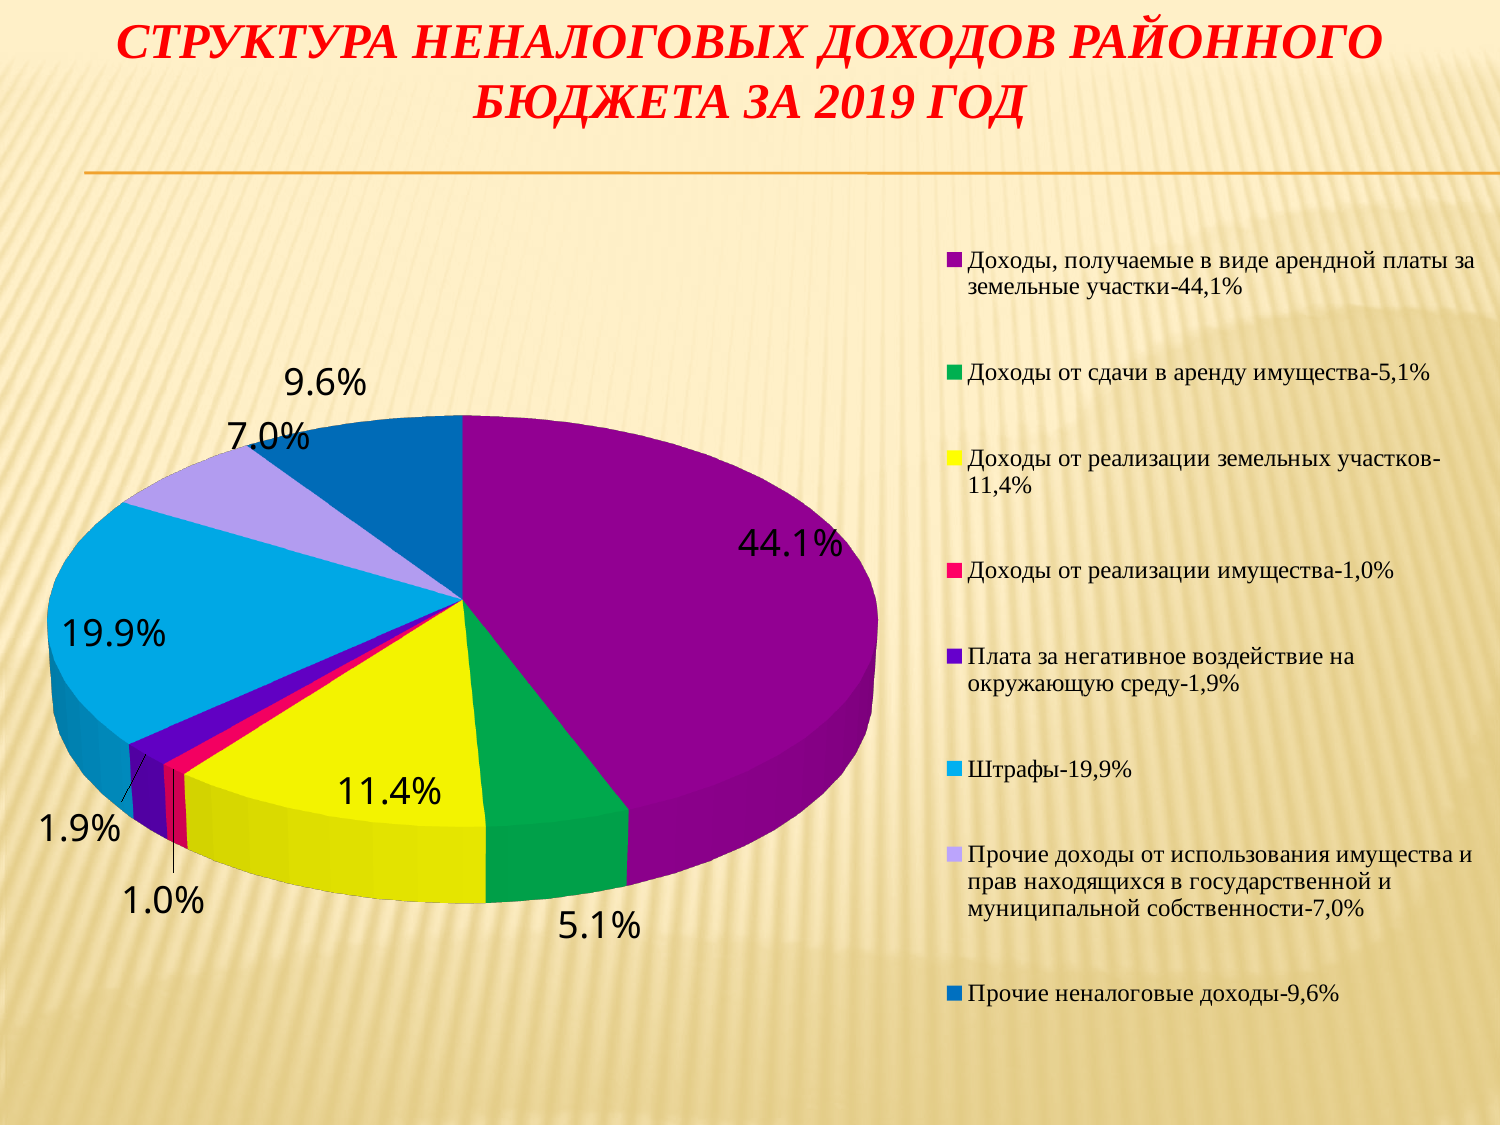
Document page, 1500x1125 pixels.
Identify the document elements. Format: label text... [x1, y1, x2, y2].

title СТРУКТУРА НЕНАЛОГОВЫХ ДОХОДОВ РАЙОННОГО БЮДЖЕТА ЗА 2019 ГОД [0, 0, 1500, 140]
chart [0, 140, 1500, 1125]
